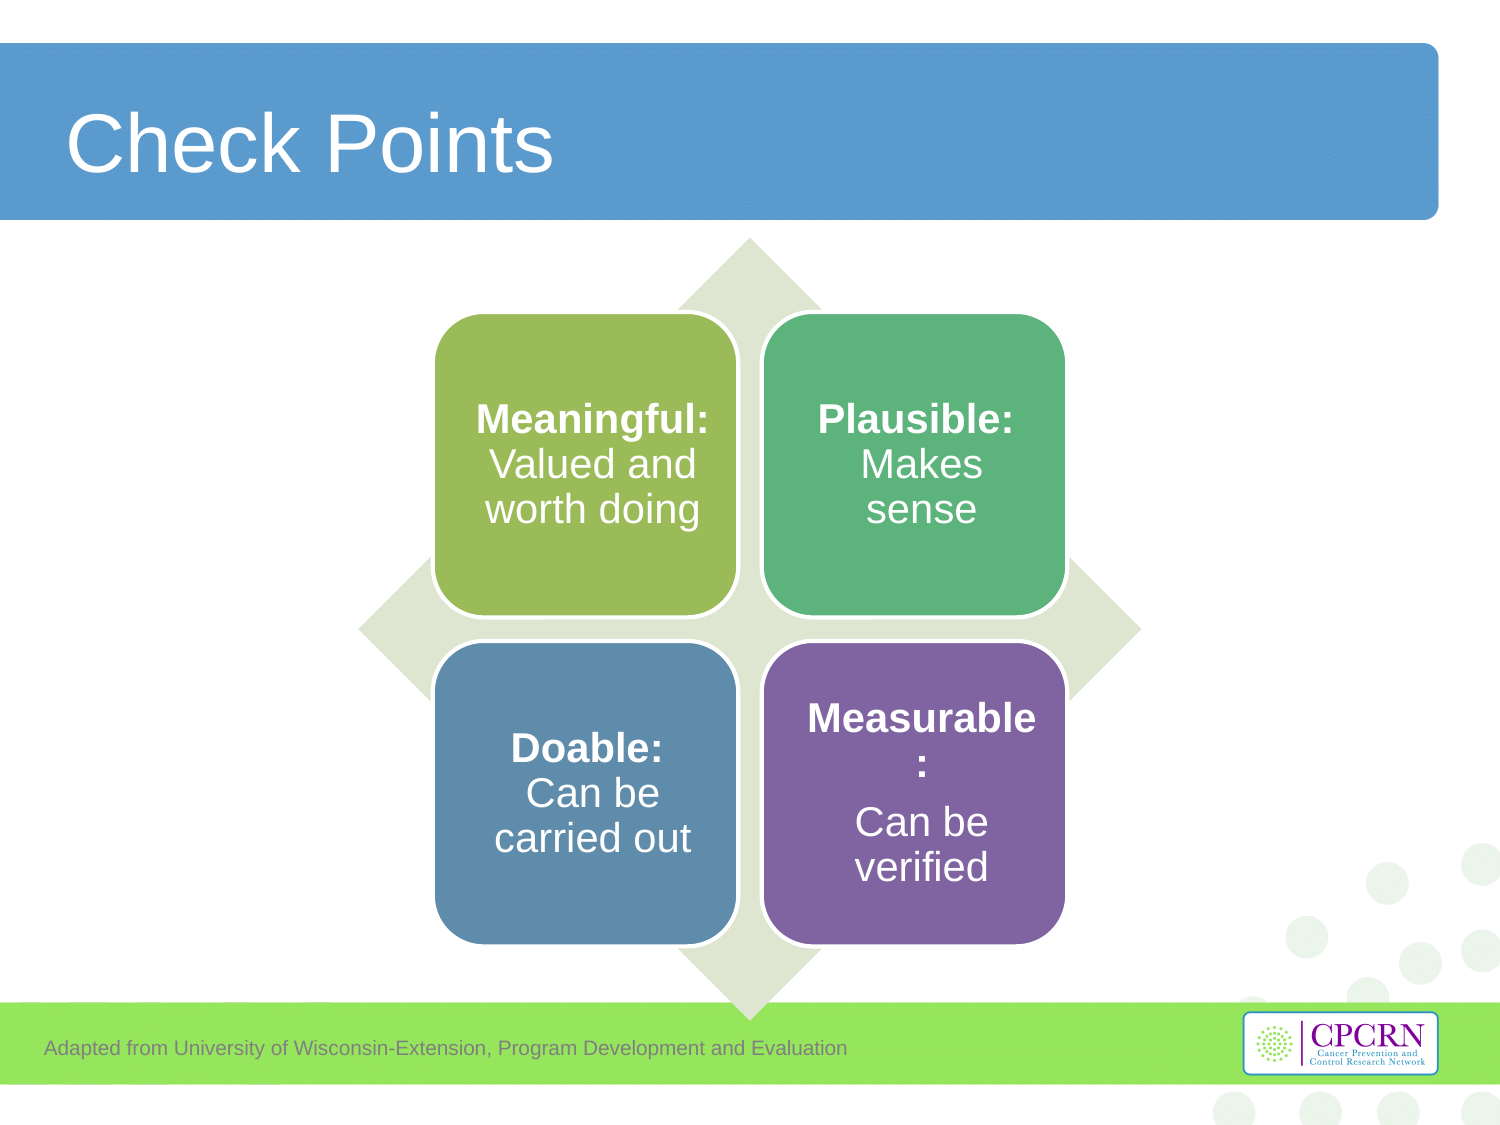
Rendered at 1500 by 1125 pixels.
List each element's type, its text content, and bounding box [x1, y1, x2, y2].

text_box Adapted from University of Wisconsin-Extension, Program Development and Evaluation [29, 1027, 863, 1068]
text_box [162, 237, 1338, 1021]
title Check Points [50, 45, 1438, 233]
picture [0, 0, 1500, 1125]
